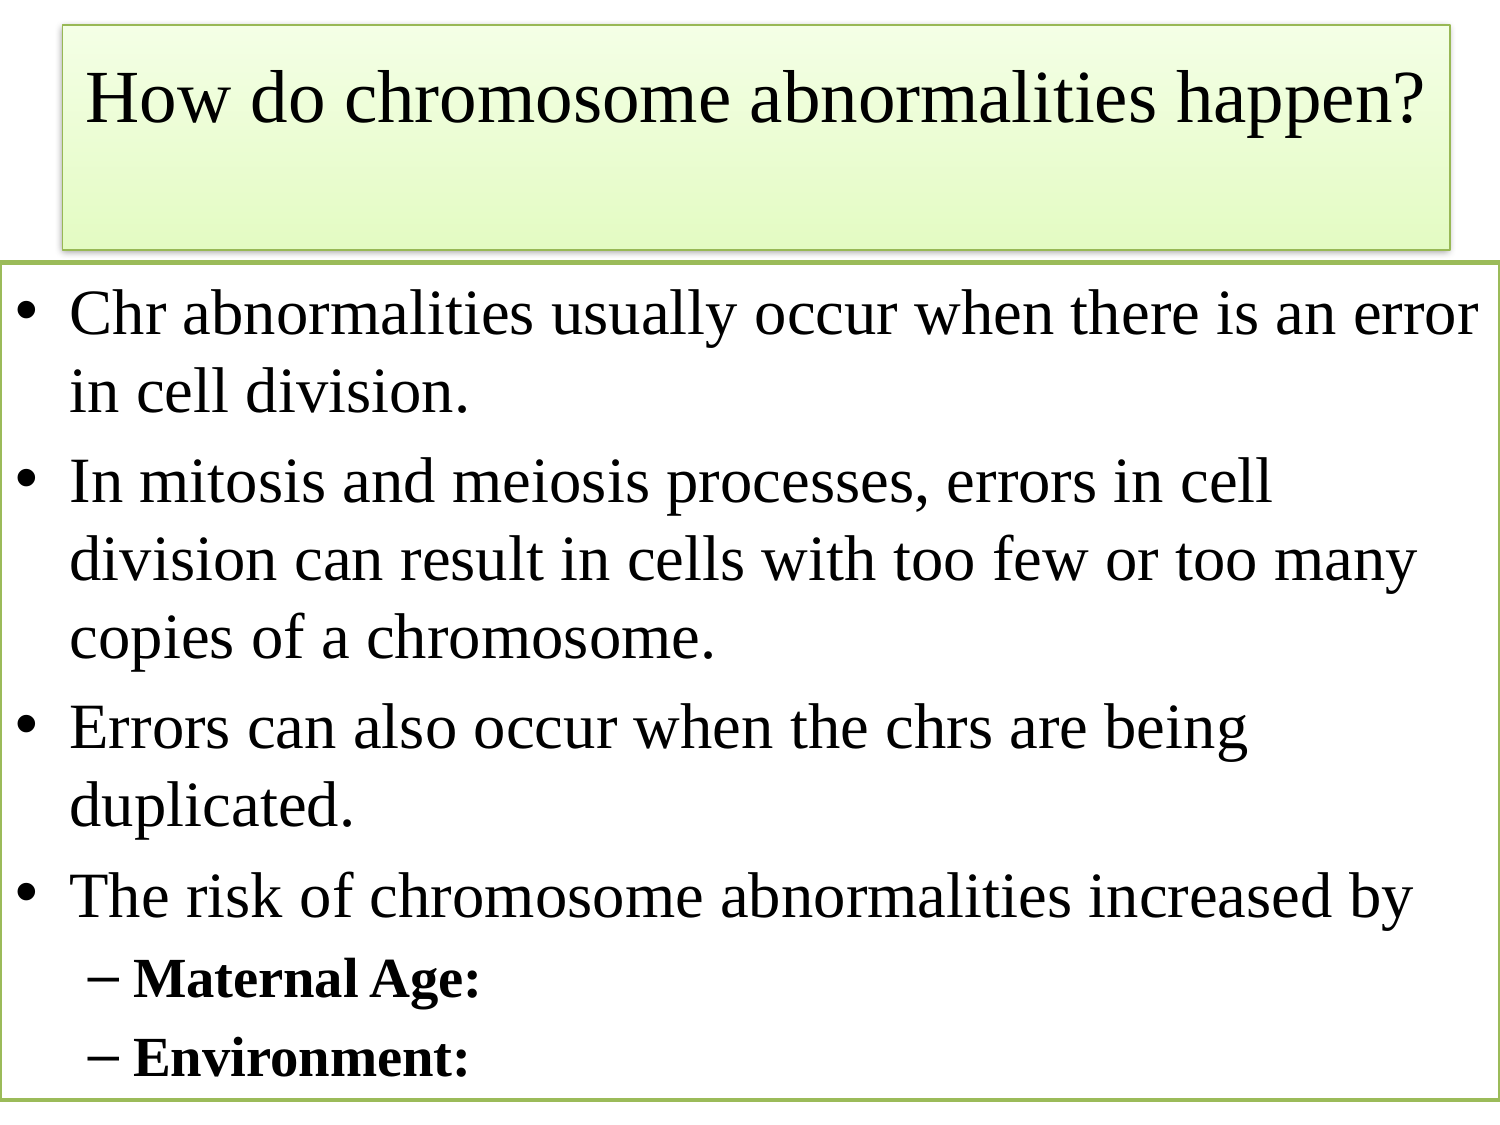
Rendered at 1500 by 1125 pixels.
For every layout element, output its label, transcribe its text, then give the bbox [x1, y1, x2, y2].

list Chr abnormalities usually occur when there is an error in cell division. In mitosis and meiosis processes, errors in cell division can result in cells with too few or too many copies of a chromosome. Errors can also occur when the chrs are being duplicated. The risk of chromosome abnormalities increased by Maternal Age: Environment: [0, 260, 1500, 1102]
title How do chromosome abnormalities happen? [62, 24, 1451, 251]
